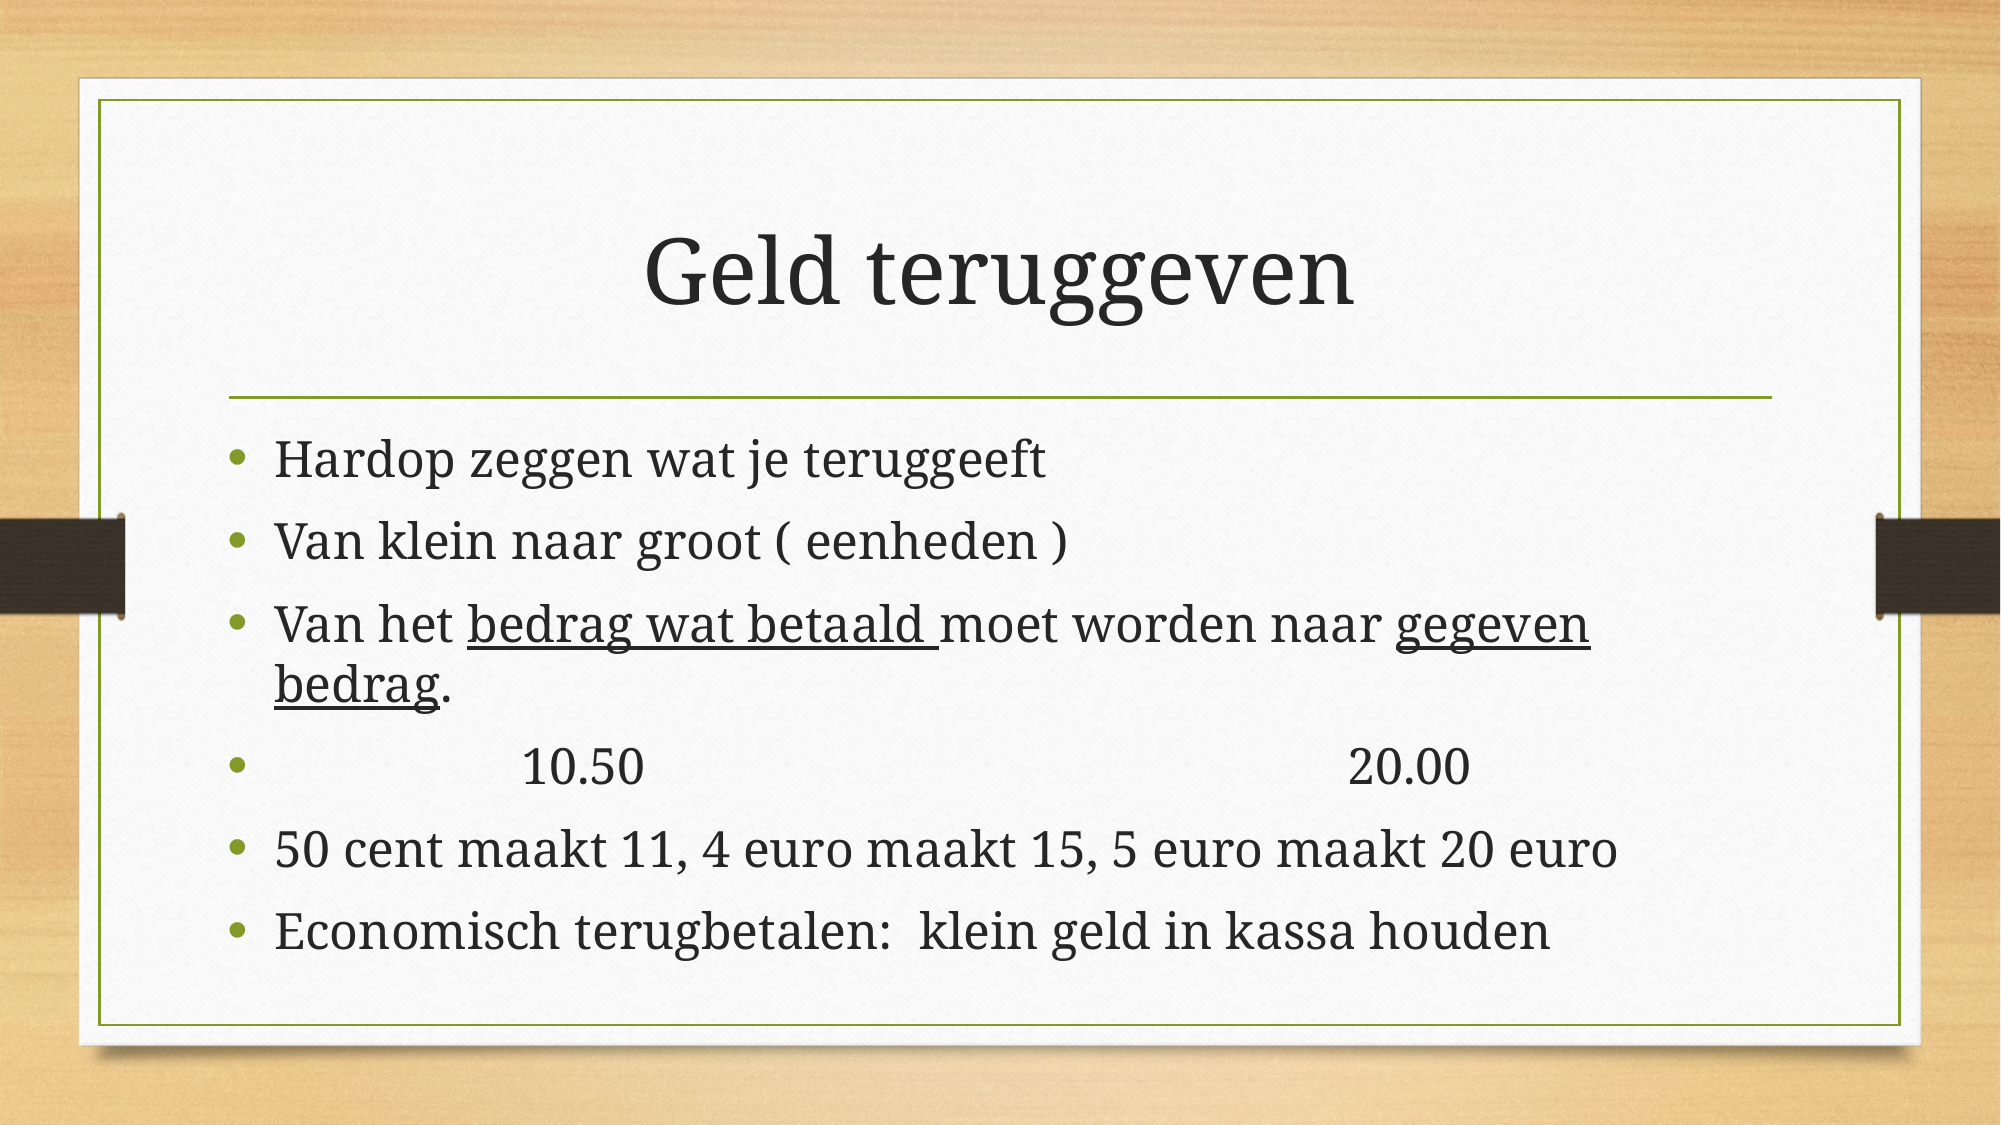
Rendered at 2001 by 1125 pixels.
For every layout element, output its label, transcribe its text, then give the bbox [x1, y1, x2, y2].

picture [0, 0, 2001, 1125]
list Hardop zeggen wat je teruggeeft Van klein naar groot ( eenheden ) Van het bedrag wat betaald moet worden naar gegeven bedrag. 10.50 20.00 50 cent maakt 11, 4 euro maakt 15, 5 euro maakt 20 euro Economisch terugbetalen: klein geld in kassa houden [212, 419, 1788, 964]
title Geld teruggeven [212, 161, 1788, 375]
